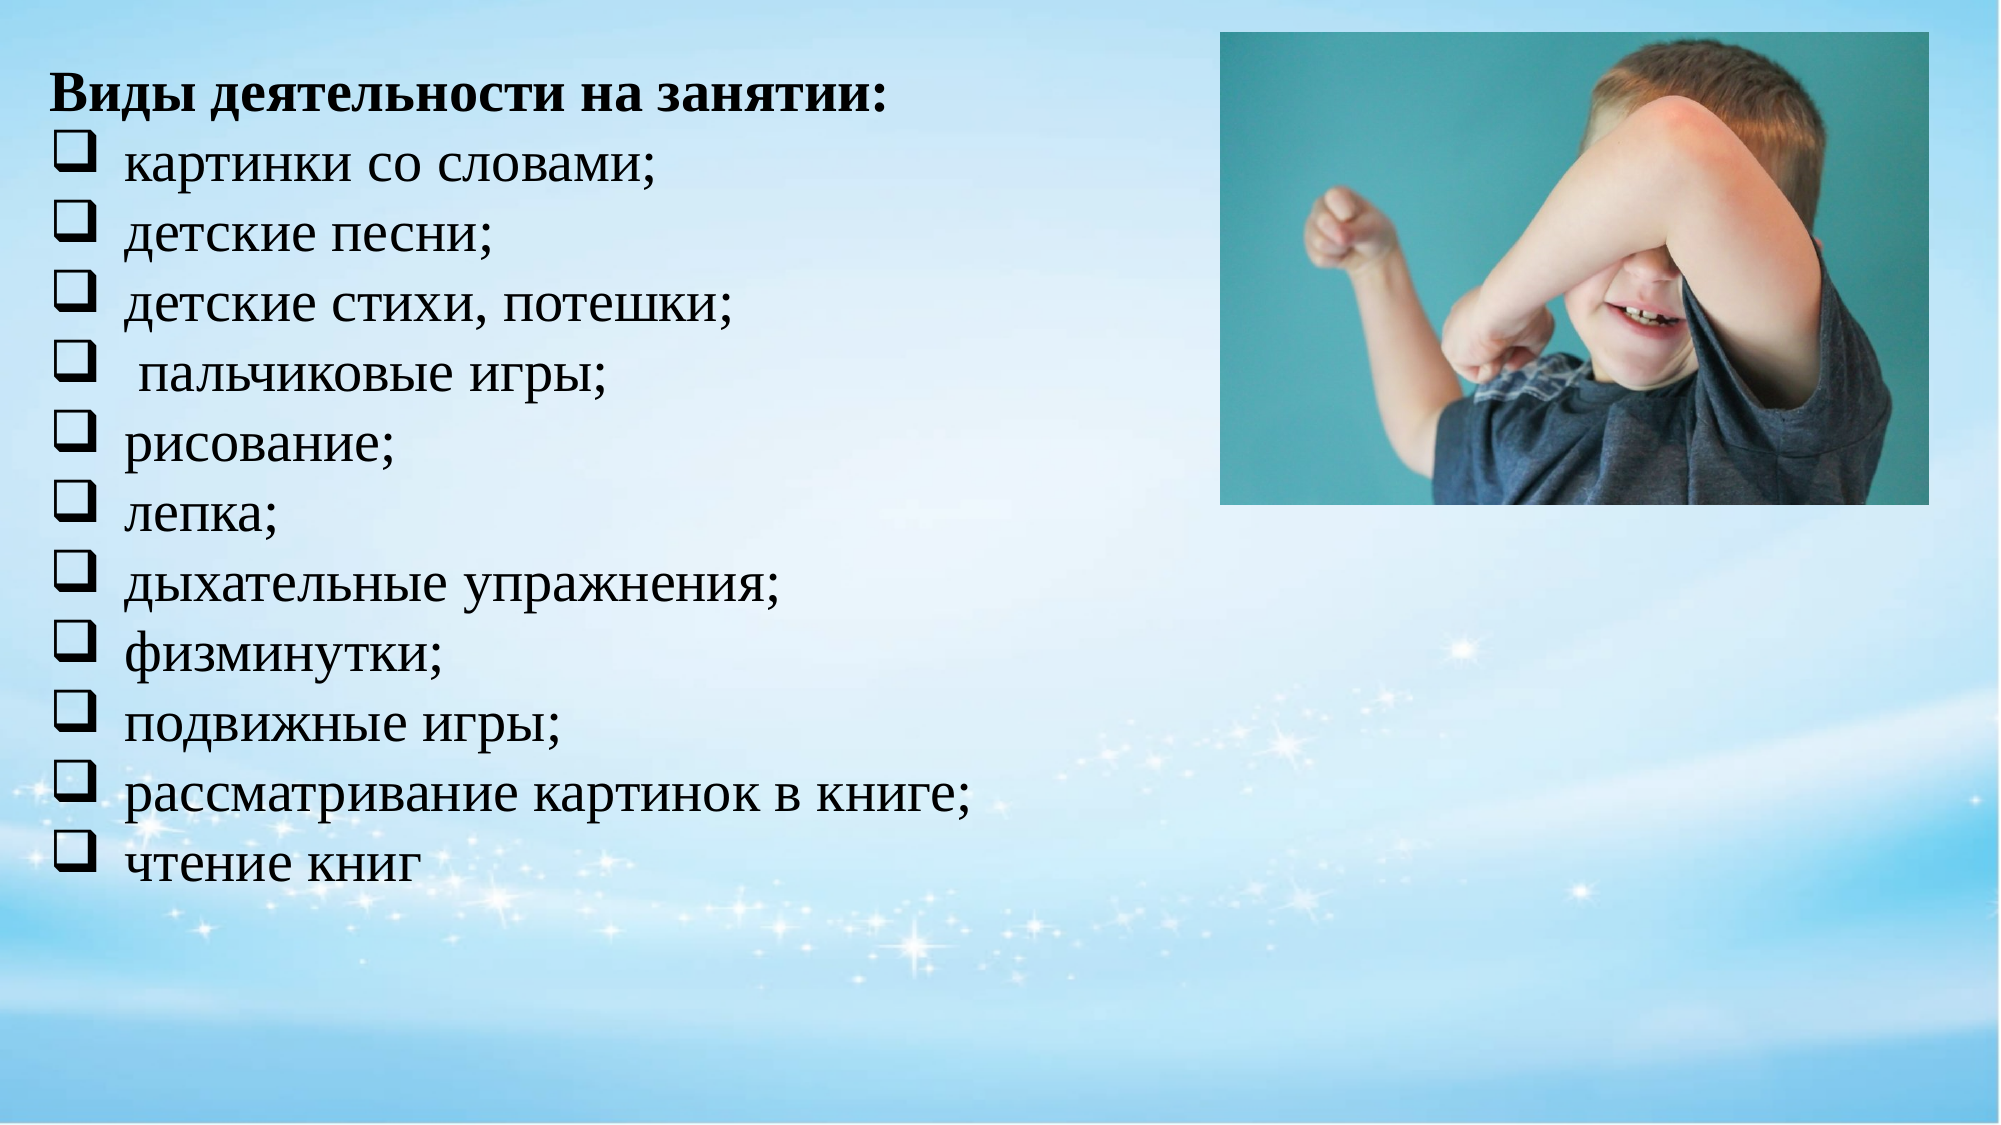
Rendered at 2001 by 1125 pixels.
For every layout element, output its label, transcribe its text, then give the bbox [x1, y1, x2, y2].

picture [1220, 32, 1929, 505]
text_box Виды деятельности на занятии: картинки со словами; детские песни; детские стихи, потешки; пальчиковые игры; рисование; лепка; дыхательные упражнения; физминутки; подвижные игры; рассматривание картинок в книге; чтение книг [34, 46, 1205, 971]
